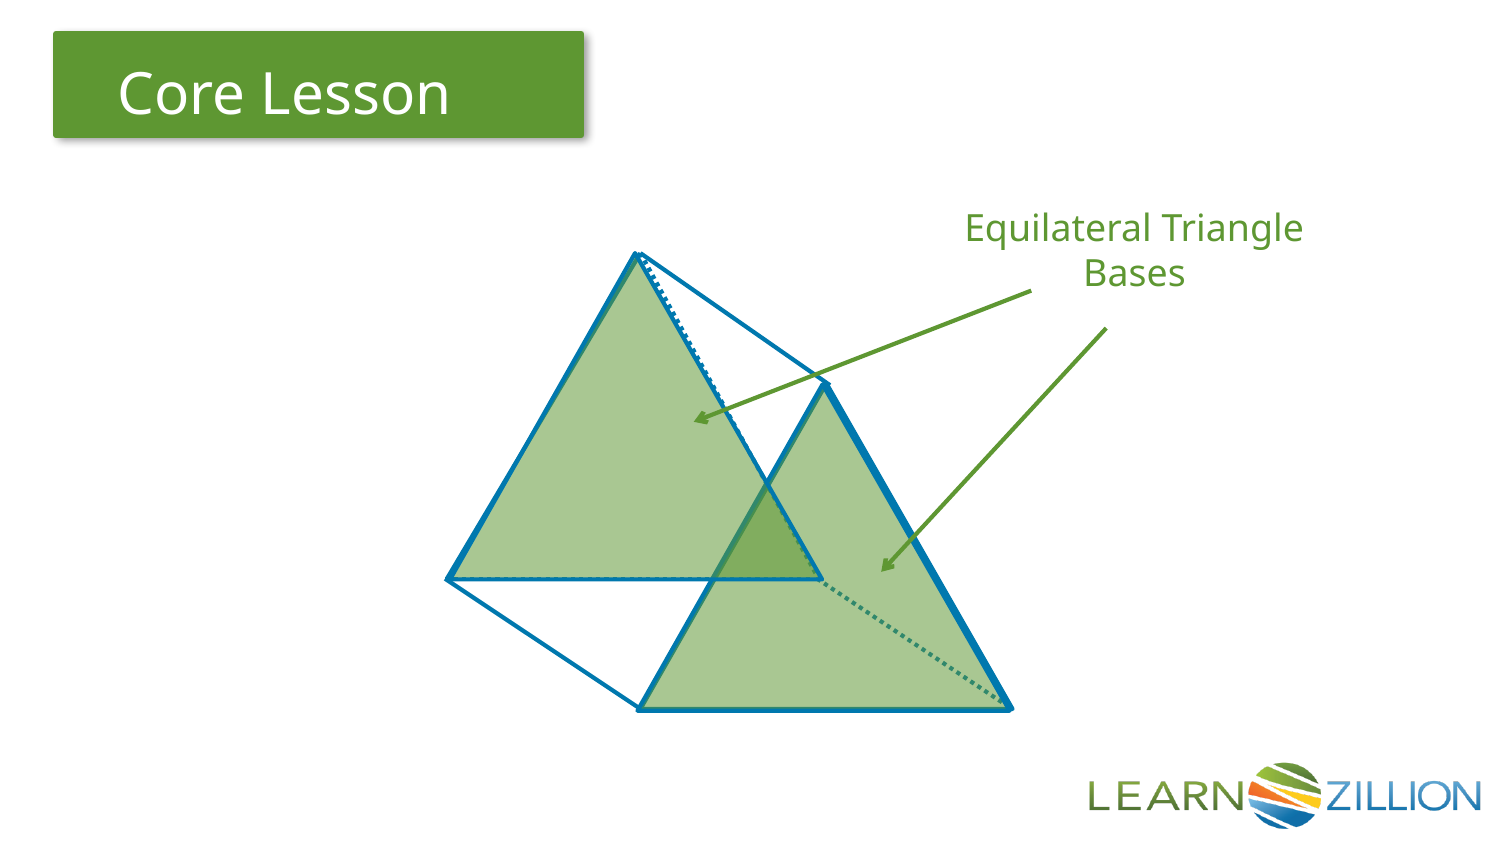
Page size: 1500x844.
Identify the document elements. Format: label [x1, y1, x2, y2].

text_box [693, 196, 1351, 573]
picture [1087, 759, 1482, 831]
text_box [444, 252, 1013, 710]
